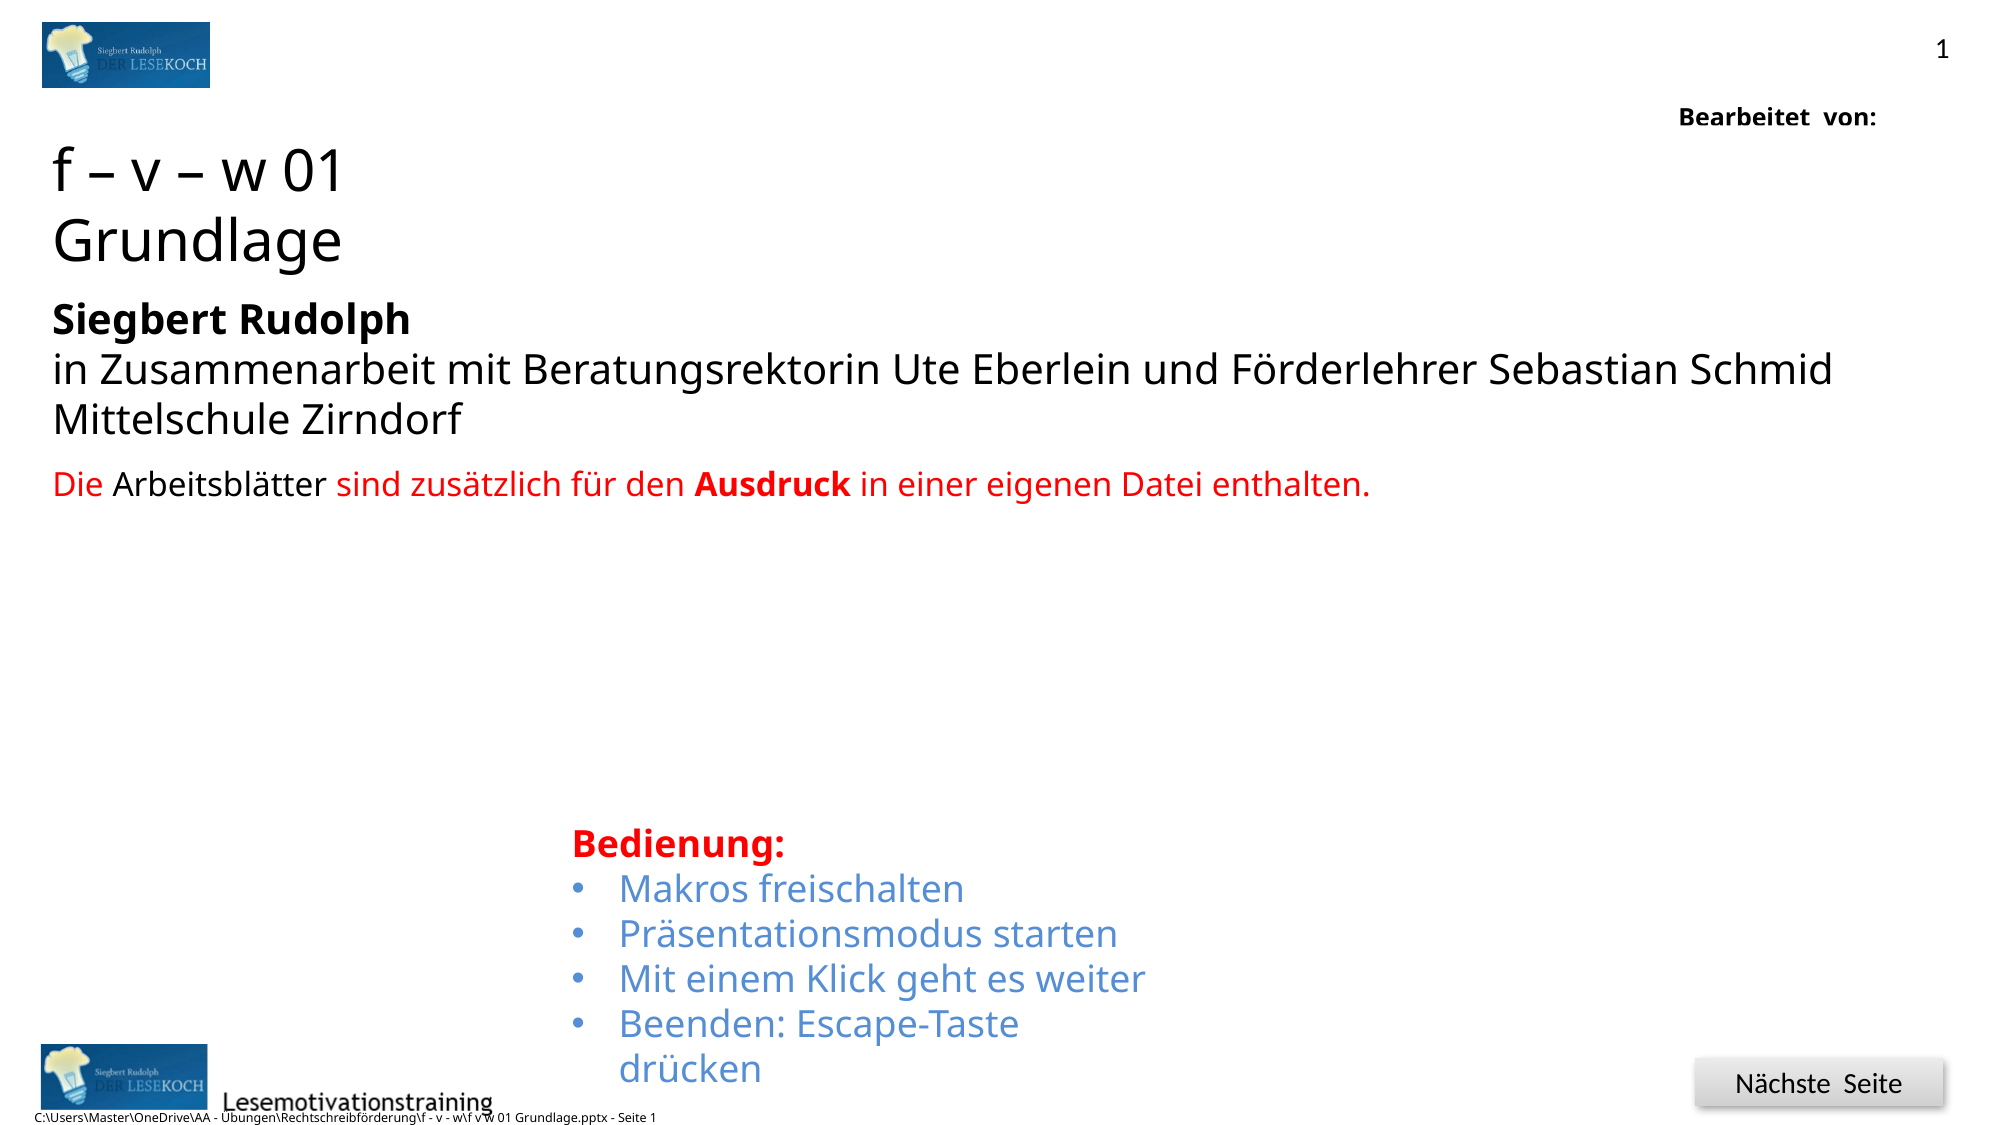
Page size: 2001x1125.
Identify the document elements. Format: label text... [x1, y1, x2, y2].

text_box C:\Users\Master\OneDrive\AA - Übungen\Rechtschreibförderung\f - v - w\f v w 01 Grundlage.pptx - Seite 1 [19, 1102, 672, 1125]
picture [42, 22, 210, 88]
slide_number 1 [1614, 21, 1965, 82]
text_box Bearbeitet von: Siegbert Rudolph [1663, 93, 1915, 125]
picture [40, 1044, 508, 1102]
text_box f – v – w 01 Grundlage Siegbert Rudolph in Zusammenarbeit mit Beratungsrektorin Ute Eberlein und Förderlehrer Sebastian Schmid Mittelschule Zirndorf Die Arbeitsblätter sind zusätzlich für den Ausdruck in einer eigenen Datei enthalten. [37, 125, 1965, 530]
